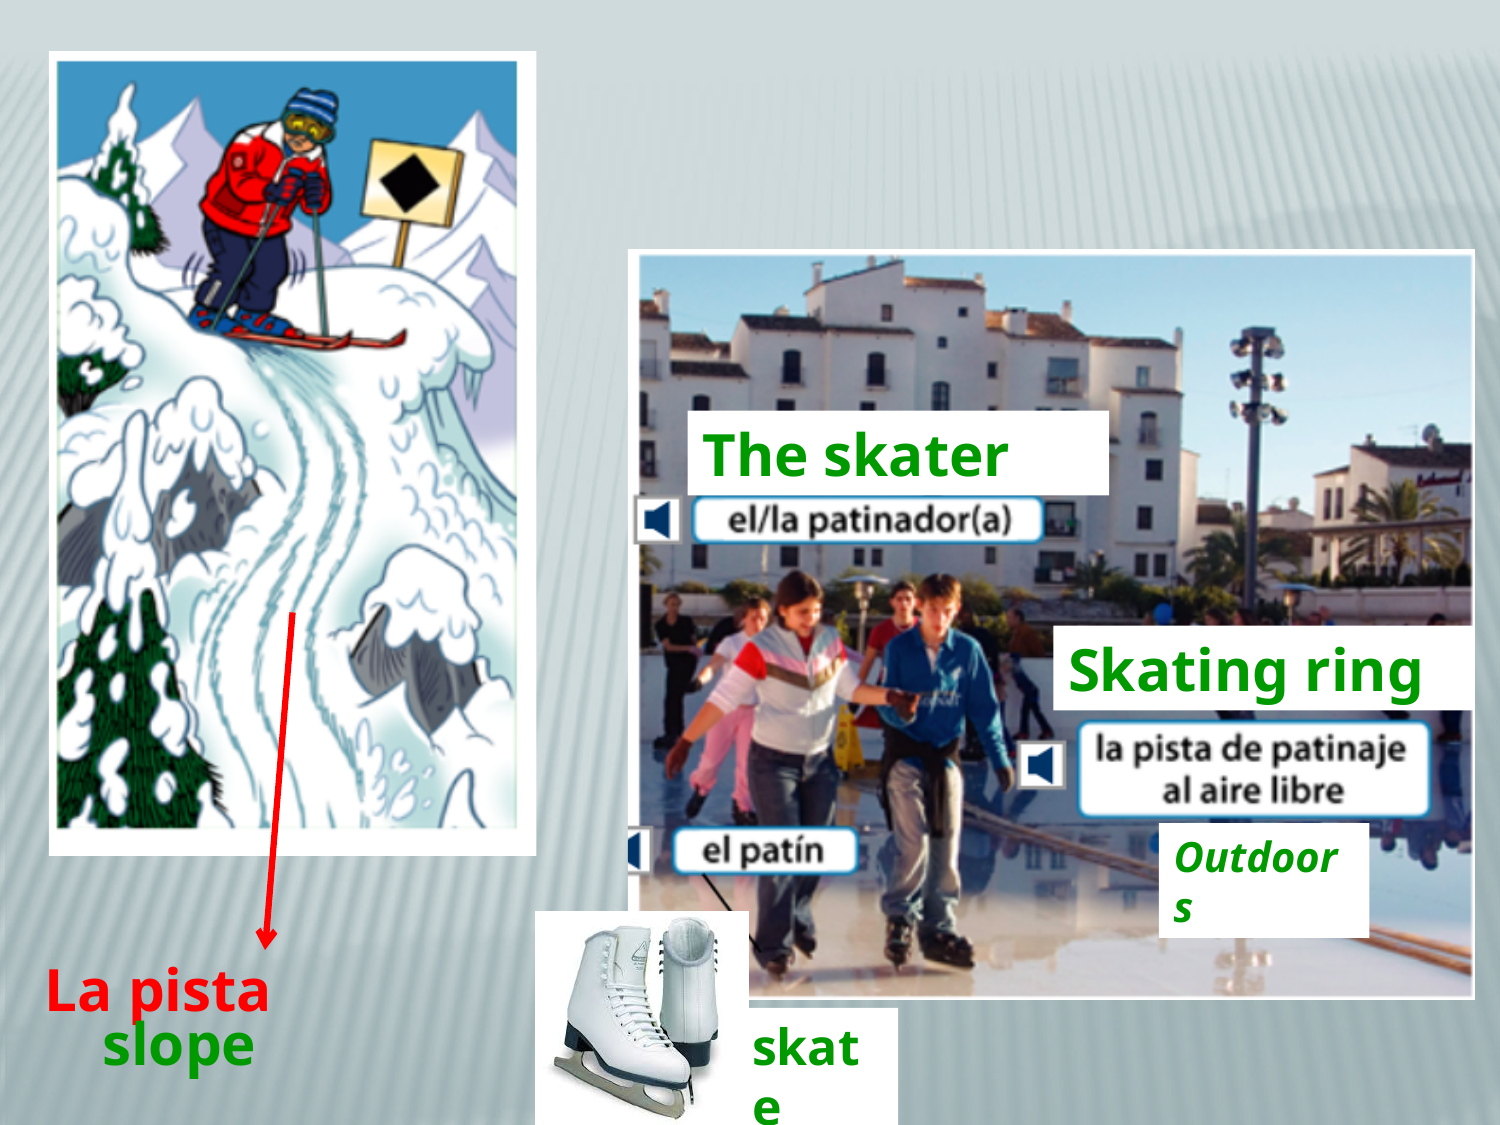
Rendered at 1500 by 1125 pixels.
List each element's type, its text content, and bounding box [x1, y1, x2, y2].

picture [534, 249, 1476, 1125]
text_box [264, 612, 293, 951]
picture [48, 50, 537, 857]
text_box La pista [30, 945, 293, 1031]
text_box skate [758, 1018, 899, 1125]
text_box slope [87, 999, 350, 1085]
